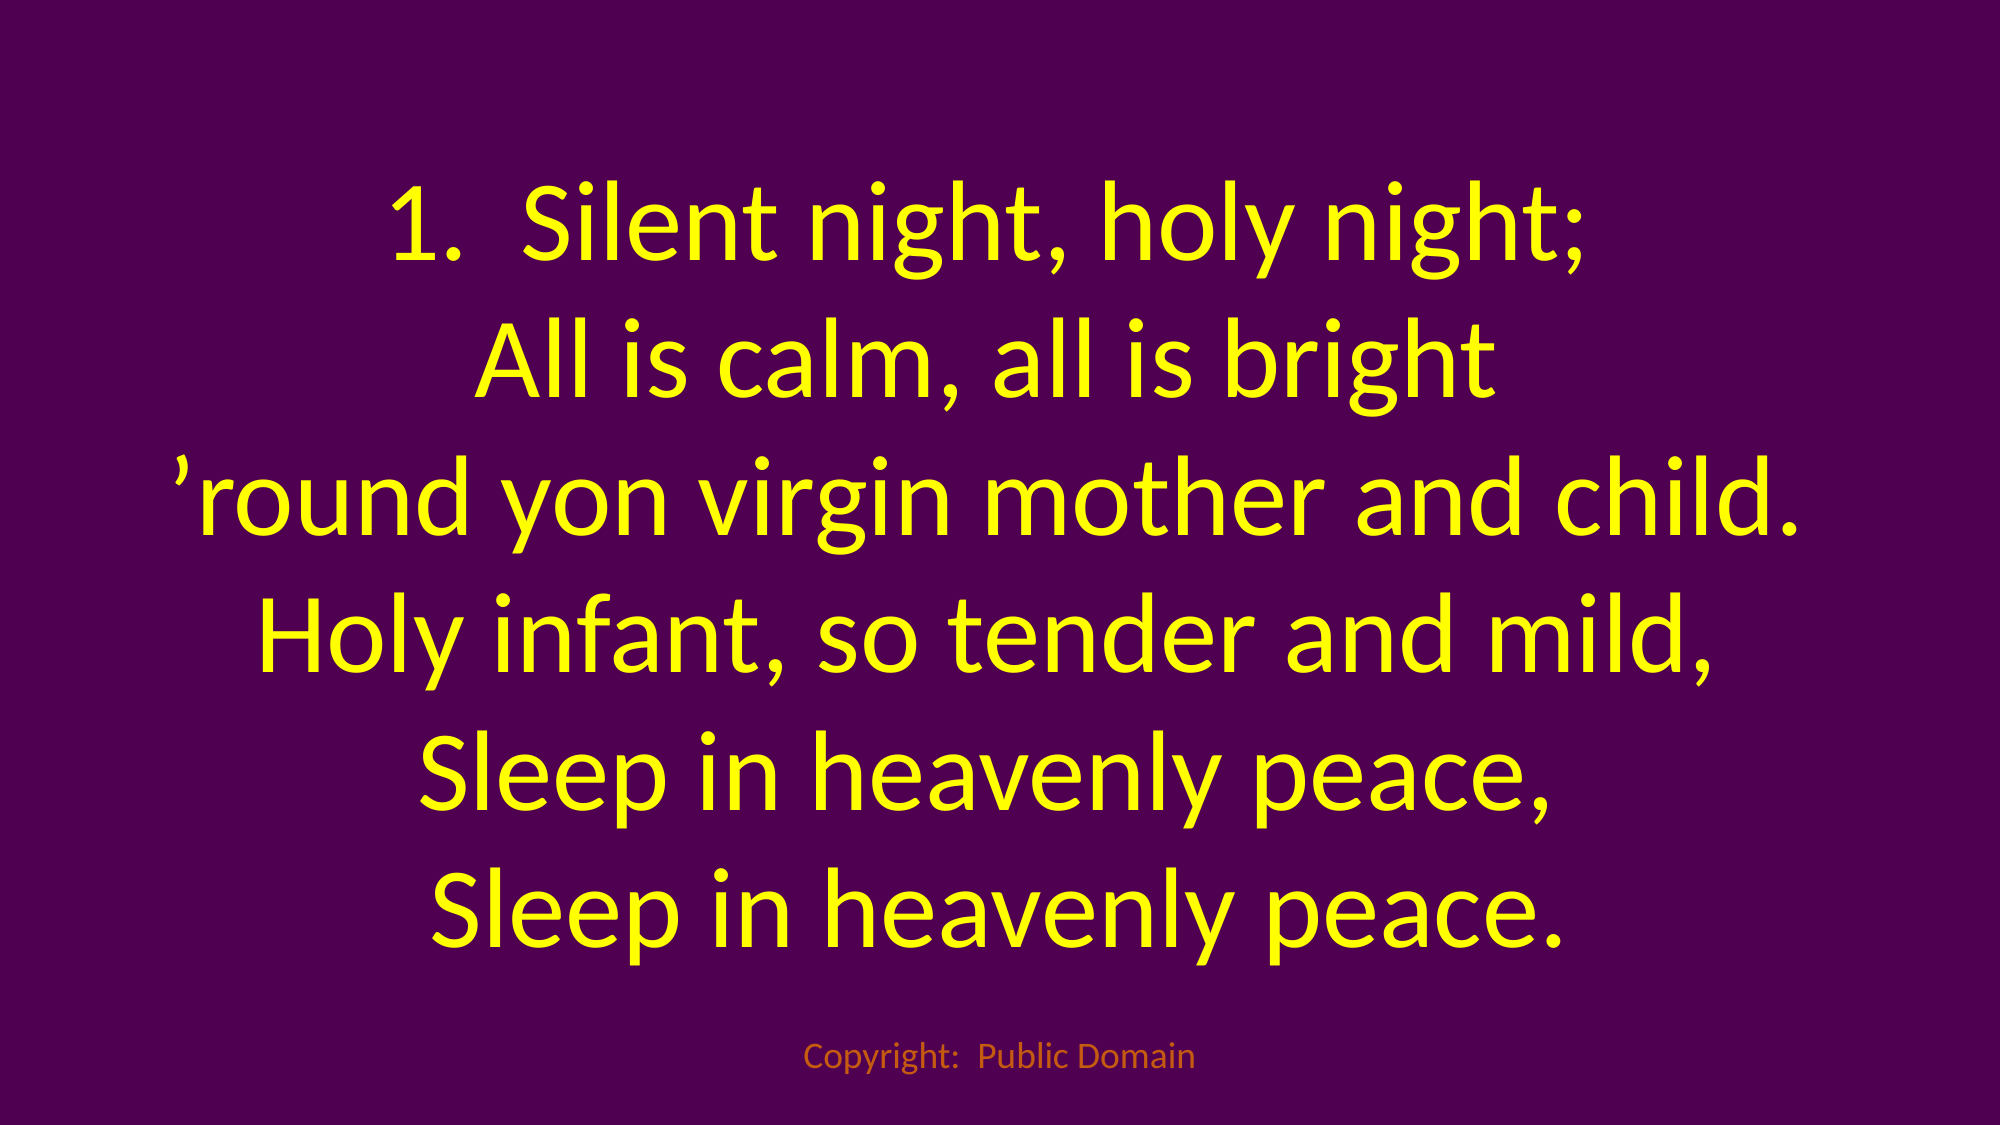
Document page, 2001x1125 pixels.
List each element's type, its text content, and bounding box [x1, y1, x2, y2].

text_box Copyright: Public Domain [26, 1023, 1973, 1083]
text_box 1. Silent night, holy night; All is calm, all is bright ’round yon virgin mother and child. Holy infant, so tender and mild, Sleep in heavenly peace, Sleep in heavenly peace. [0, 138, 2000, 978]
